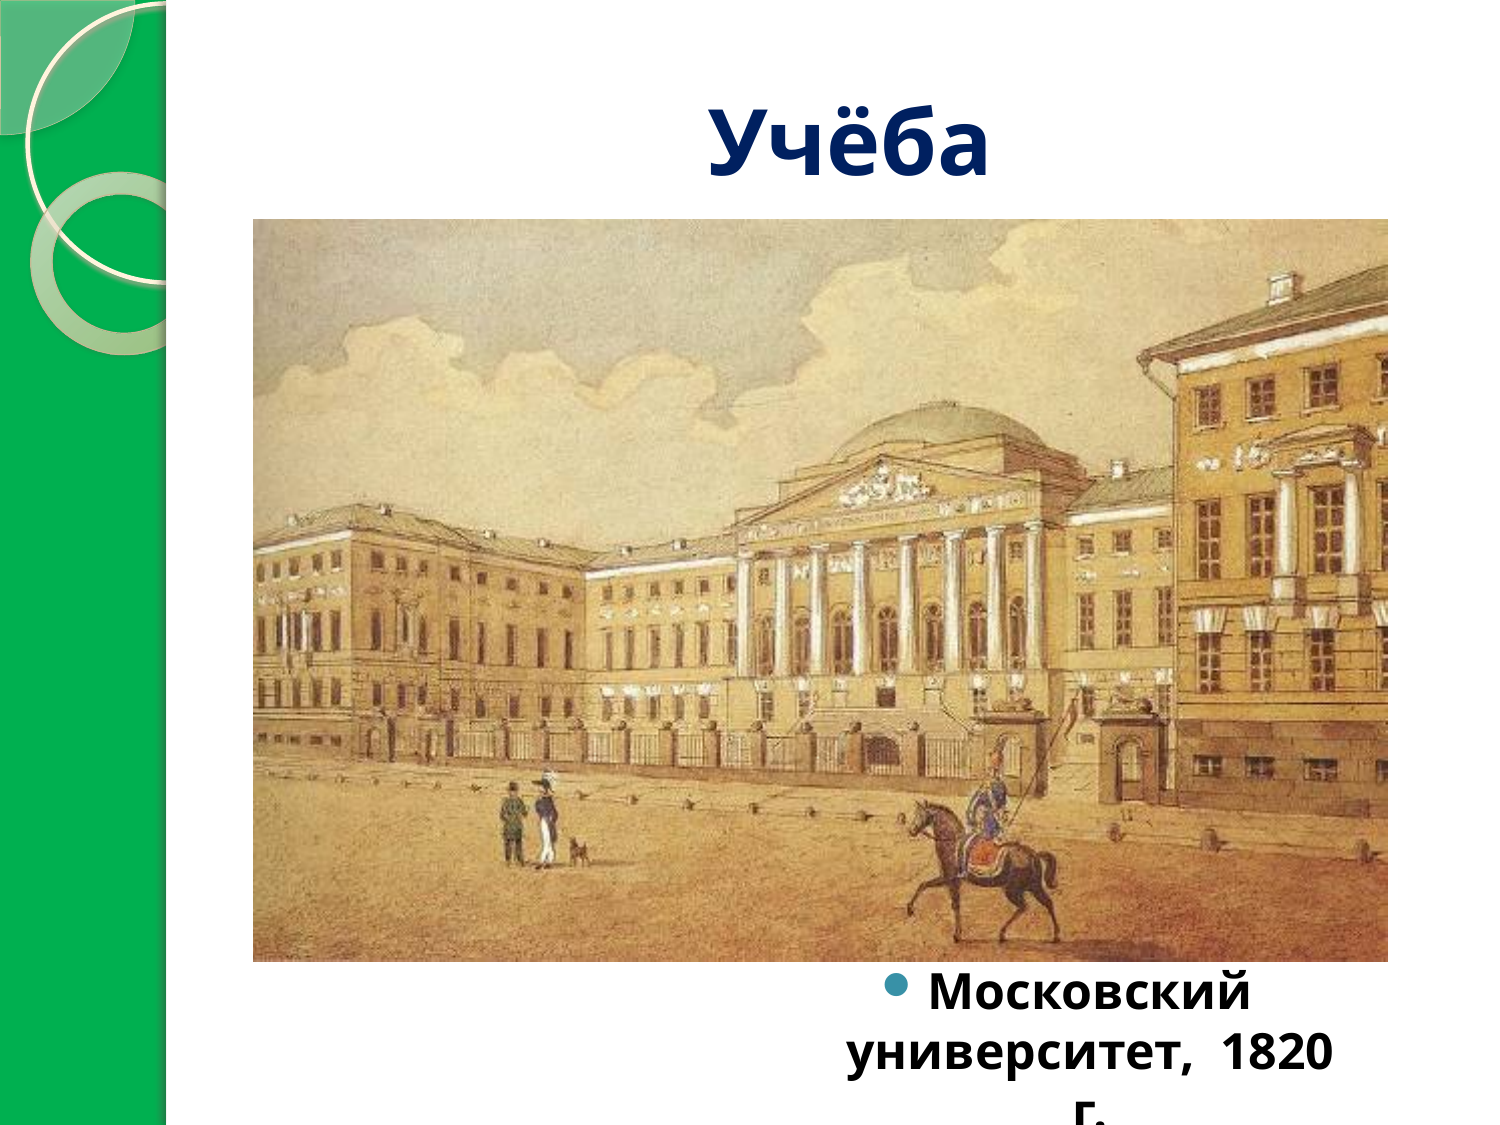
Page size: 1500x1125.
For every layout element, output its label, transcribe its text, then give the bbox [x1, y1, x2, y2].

list Московский университет, 1820 г. [750, 973, 1371, 1125]
title Учёба [235, 45, 1466, 233]
picture [253, 219, 1389, 962]
